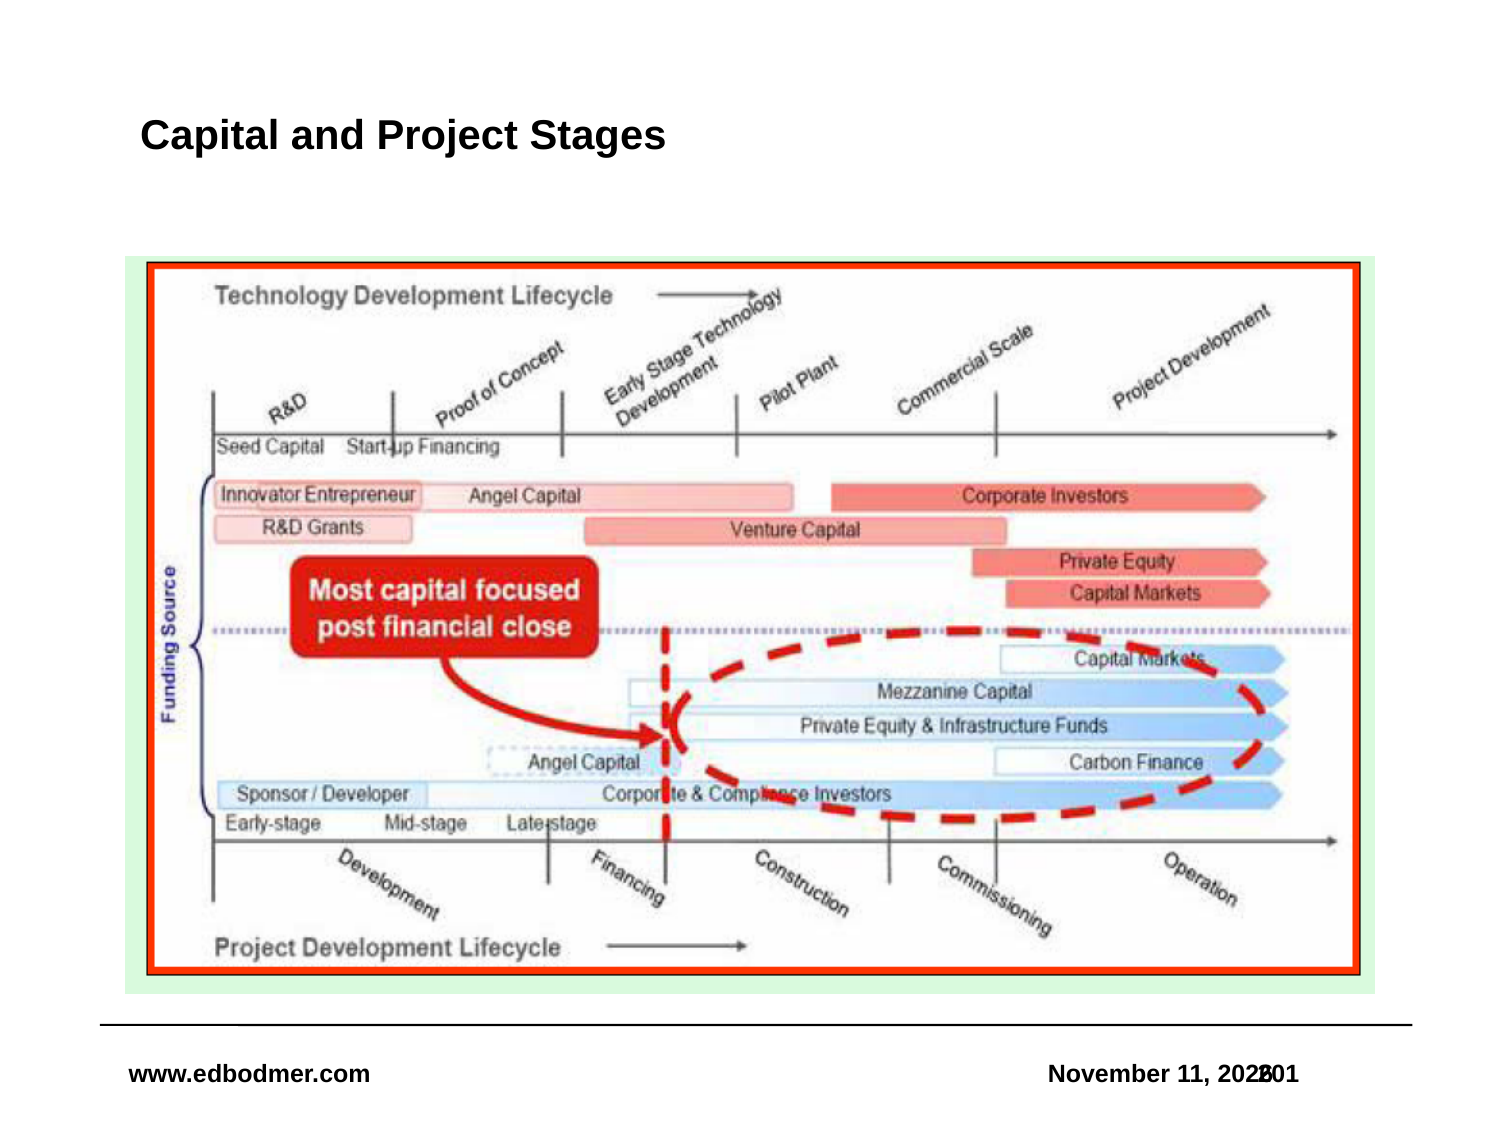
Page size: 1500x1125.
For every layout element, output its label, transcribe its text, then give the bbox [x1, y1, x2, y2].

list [124, 255, 1376, 994]
title Capital and Project Stages [124, 99, 1288, 226]
